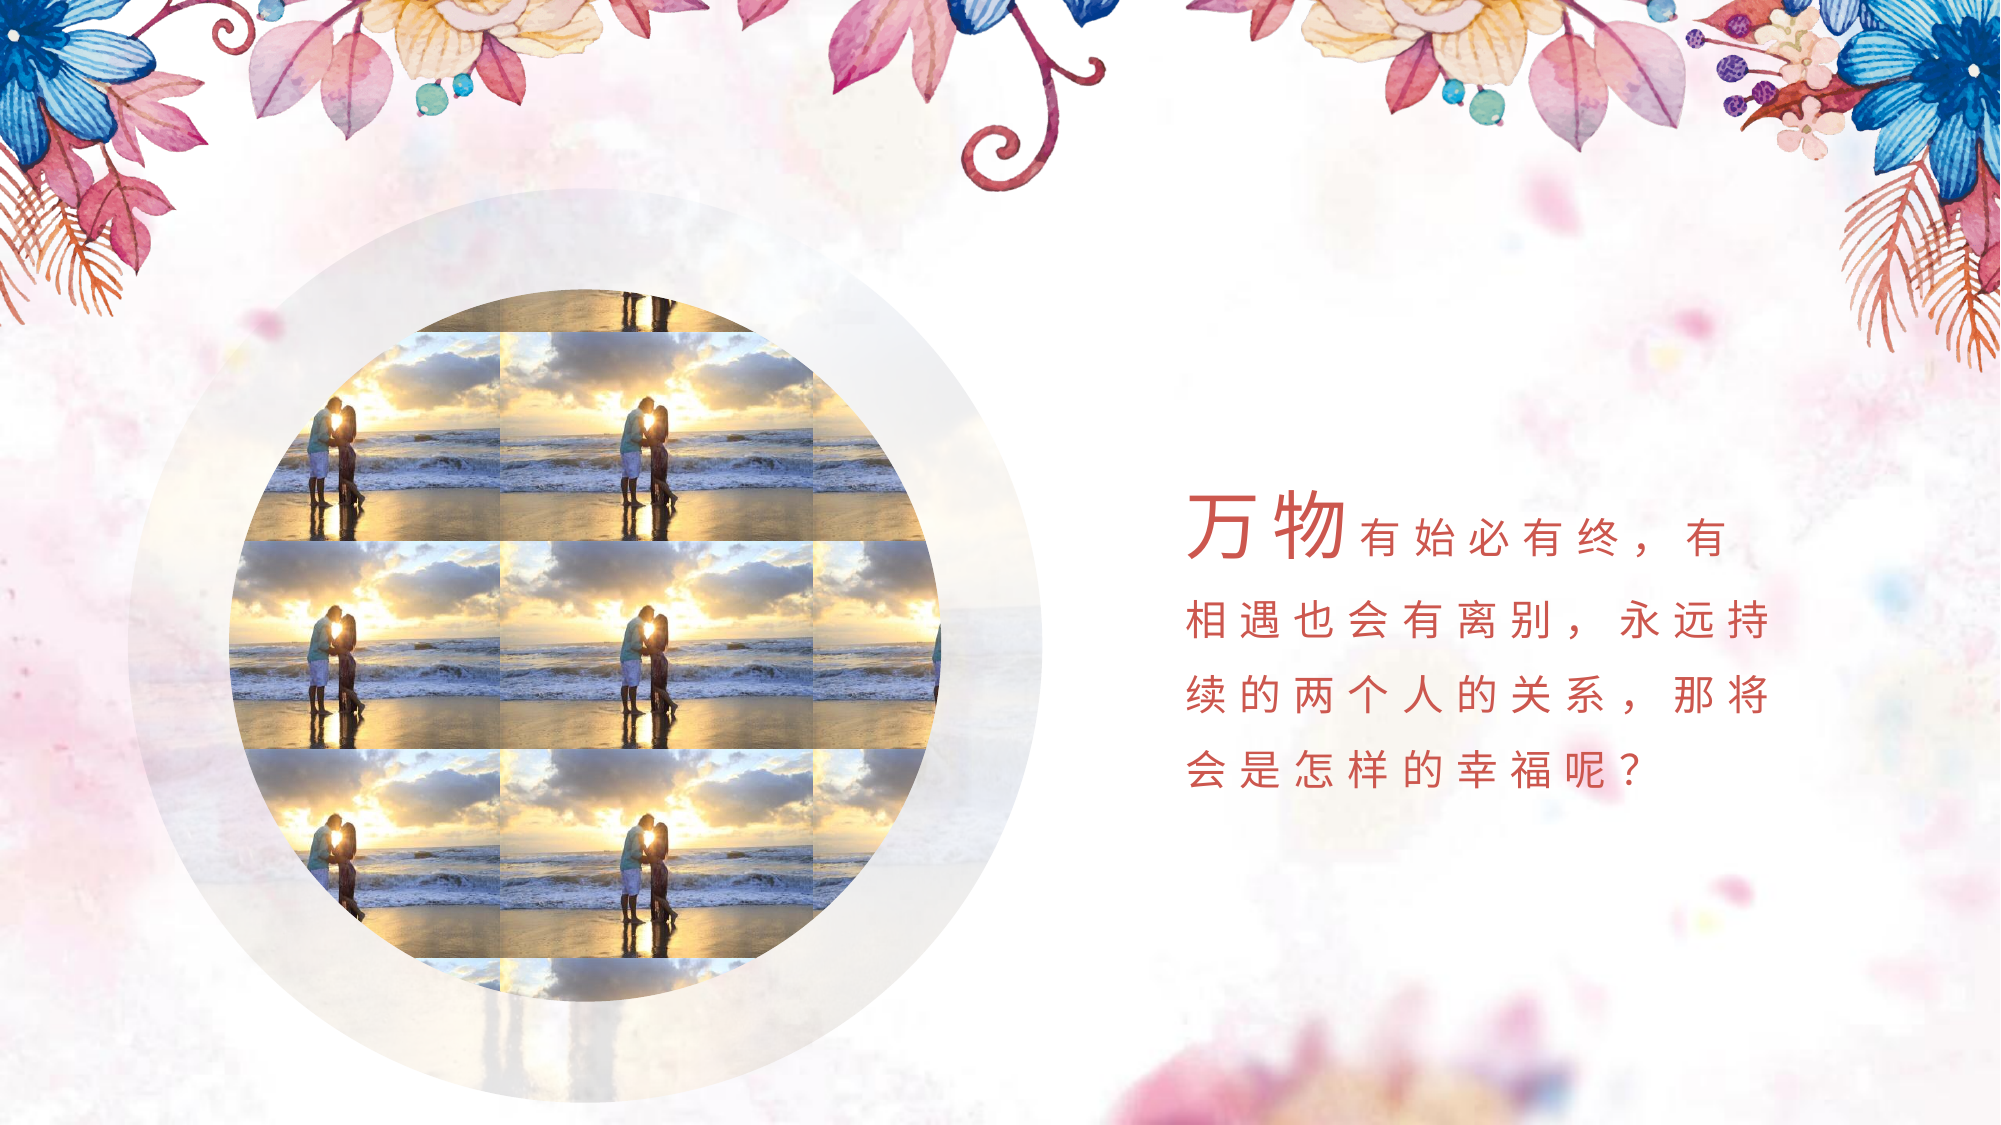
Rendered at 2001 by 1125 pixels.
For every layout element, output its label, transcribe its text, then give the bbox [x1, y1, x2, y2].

text_box 万物有始必有终，有相遇也会有离别，永远持续的两个人的关系，那将会是怎样的幸福呢？ [1170, 426, 1799, 801]
text_box [227, 288, 943, 1003]
text_box [126, 187, 1044, 1104]
picture [0, 0, 2000, 1125]
